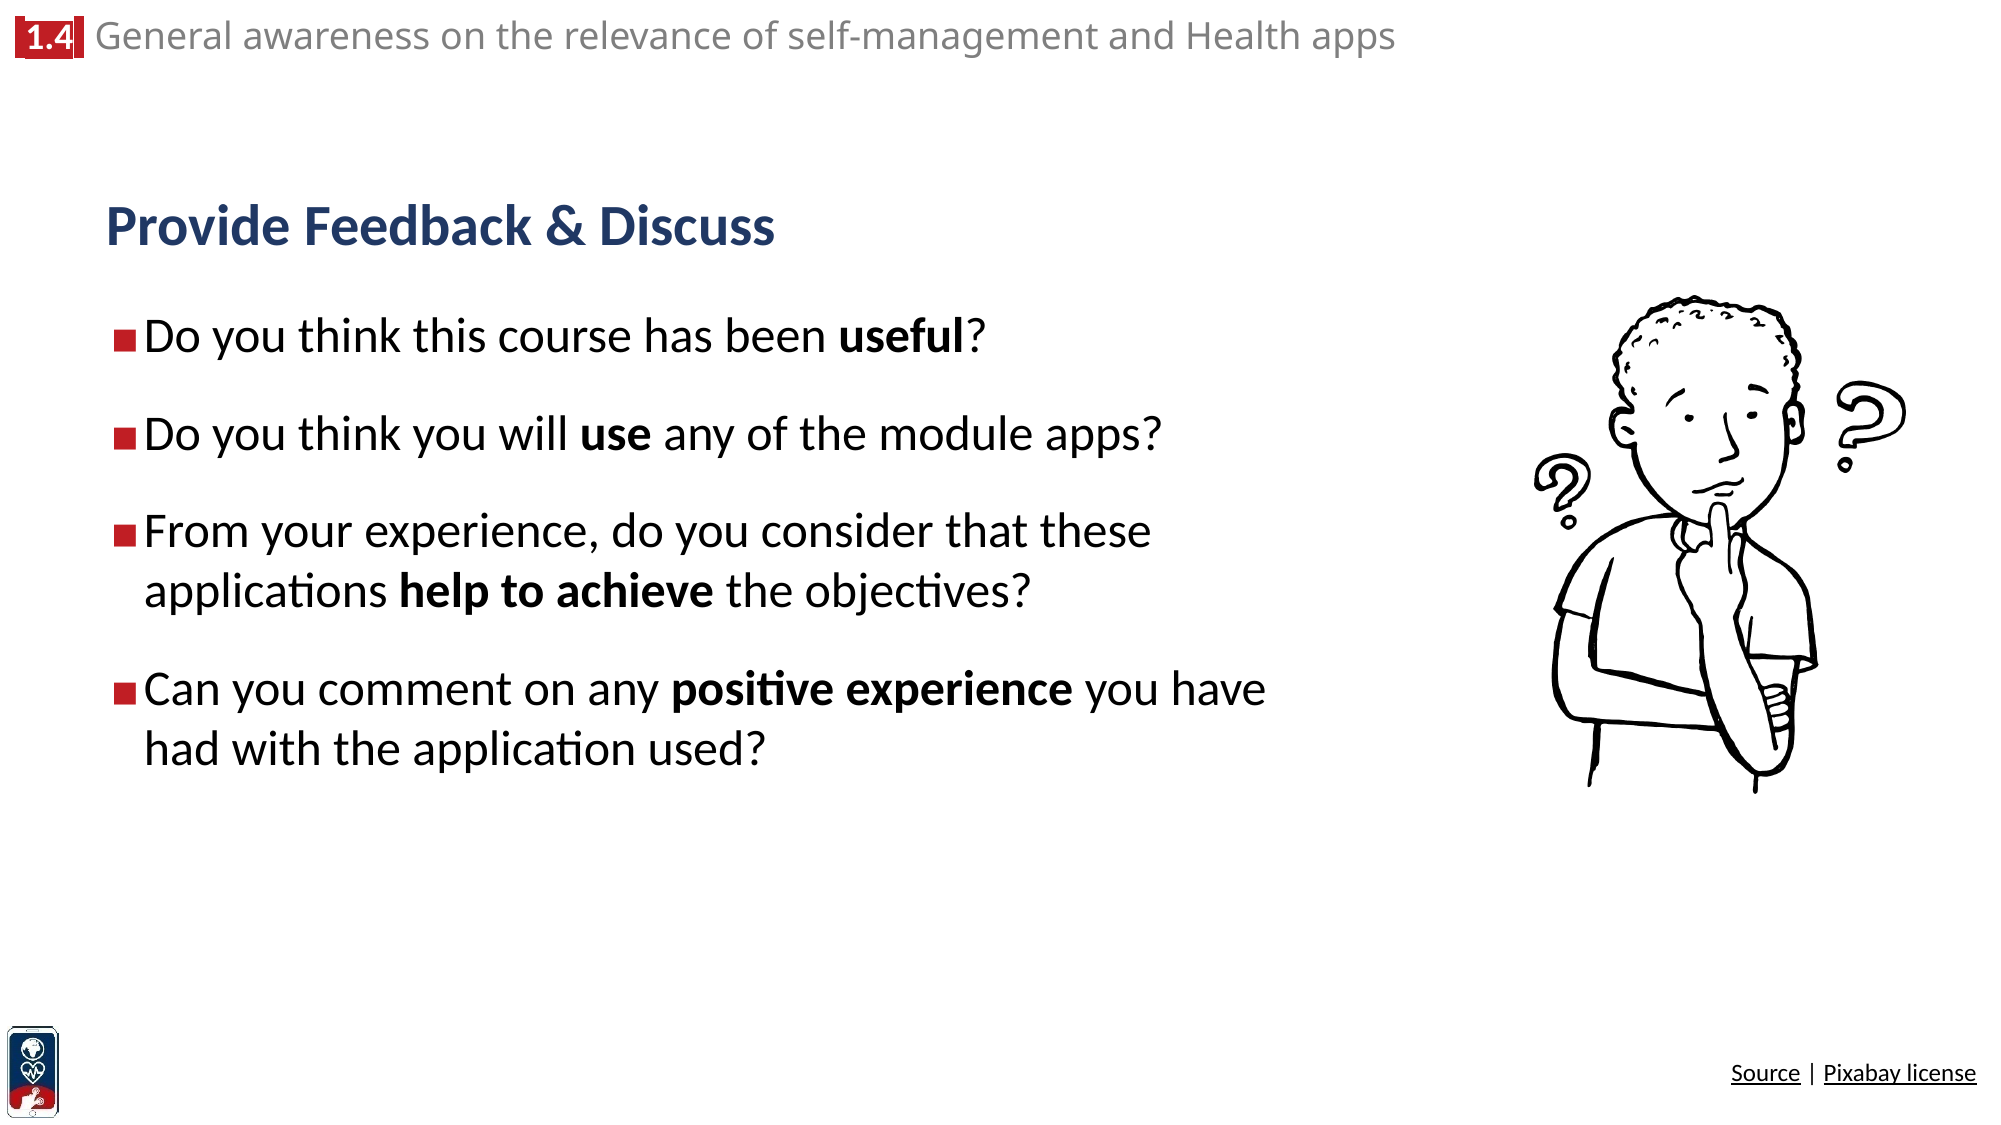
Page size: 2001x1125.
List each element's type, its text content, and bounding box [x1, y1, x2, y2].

list Do you think this course has been useful? Do you think you will use any of the module apps? From your experience, do you consider that these applications help to achieve the objectives? Can you comment on any positive experience you have had with the application used? [91, 295, 1335, 1094]
title Provide Feedback & Discuss [91, 177, 1906, 277]
picture [1533, 295, 1906, 795]
picture [7, 1026, 59, 1118]
text_box Source | Pixabay license [552, 1049, 1992, 1095]
